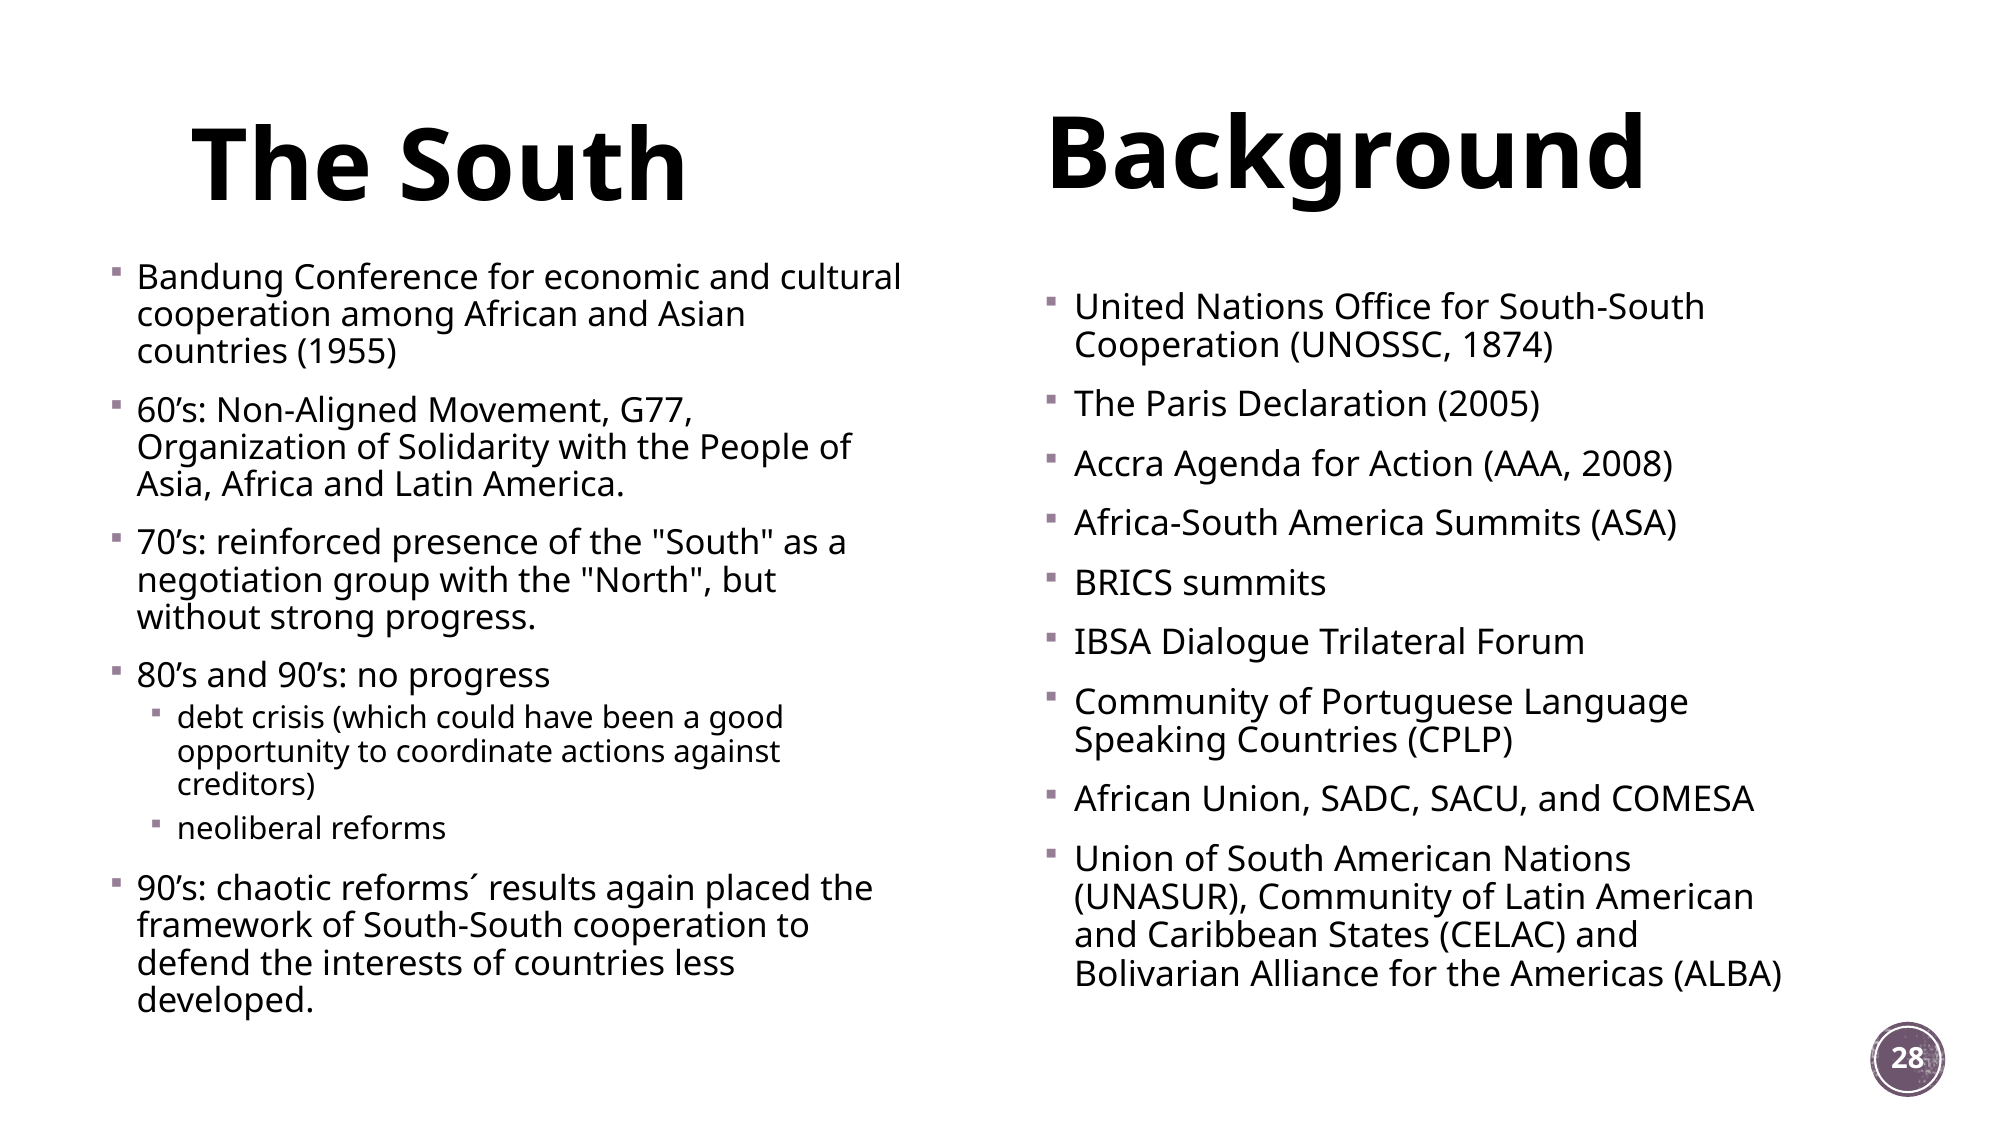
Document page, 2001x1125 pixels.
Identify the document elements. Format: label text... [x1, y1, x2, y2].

text_box Background [1029, 35, 1713, 277]
text_box United Nations Office for South-South Cooperation (UNOSSC, 1874) The Paris Declaration (2005) Accra Agenda for Action (AAA, 2008) Africa-South America Summits (ASA) BRICS summits IBSA Dialogue Trilateral Forum Community of Portuguese Language Speaking Countries (CPLP) African Union, SADC, SACU, and COMESA Union of South American Nations (UNASUR), Community of Latin American and Caribbean States (CELAC) and Bolivarian Alliance for the Americas (ALBA) [1029, 281, 1814, 1005]
list Bandung Conference for economic and cultural cooperation among African and Asian countries (1955) 60’s: Non-Aligned Movement, G77, Organization of Solidarity with the People of Asia, Africa and Latin America. 70’s: reinforced presence of the "South" as a negotiation group with the "North", but without strong progress. 80’s and 90’s: no progress debt crisis (which could have been a good opportunity to coordinate actions against creditors) neoliberal reforms 90’s: chaotic reforms´ results again placed the framework of South-South cooperation to defend the interests of countries less developed. [94, 251, 921, 1029]
title The South [175, 35, 937, 300]
slide_number 28 [1855, 1028, 1961, 1089]
